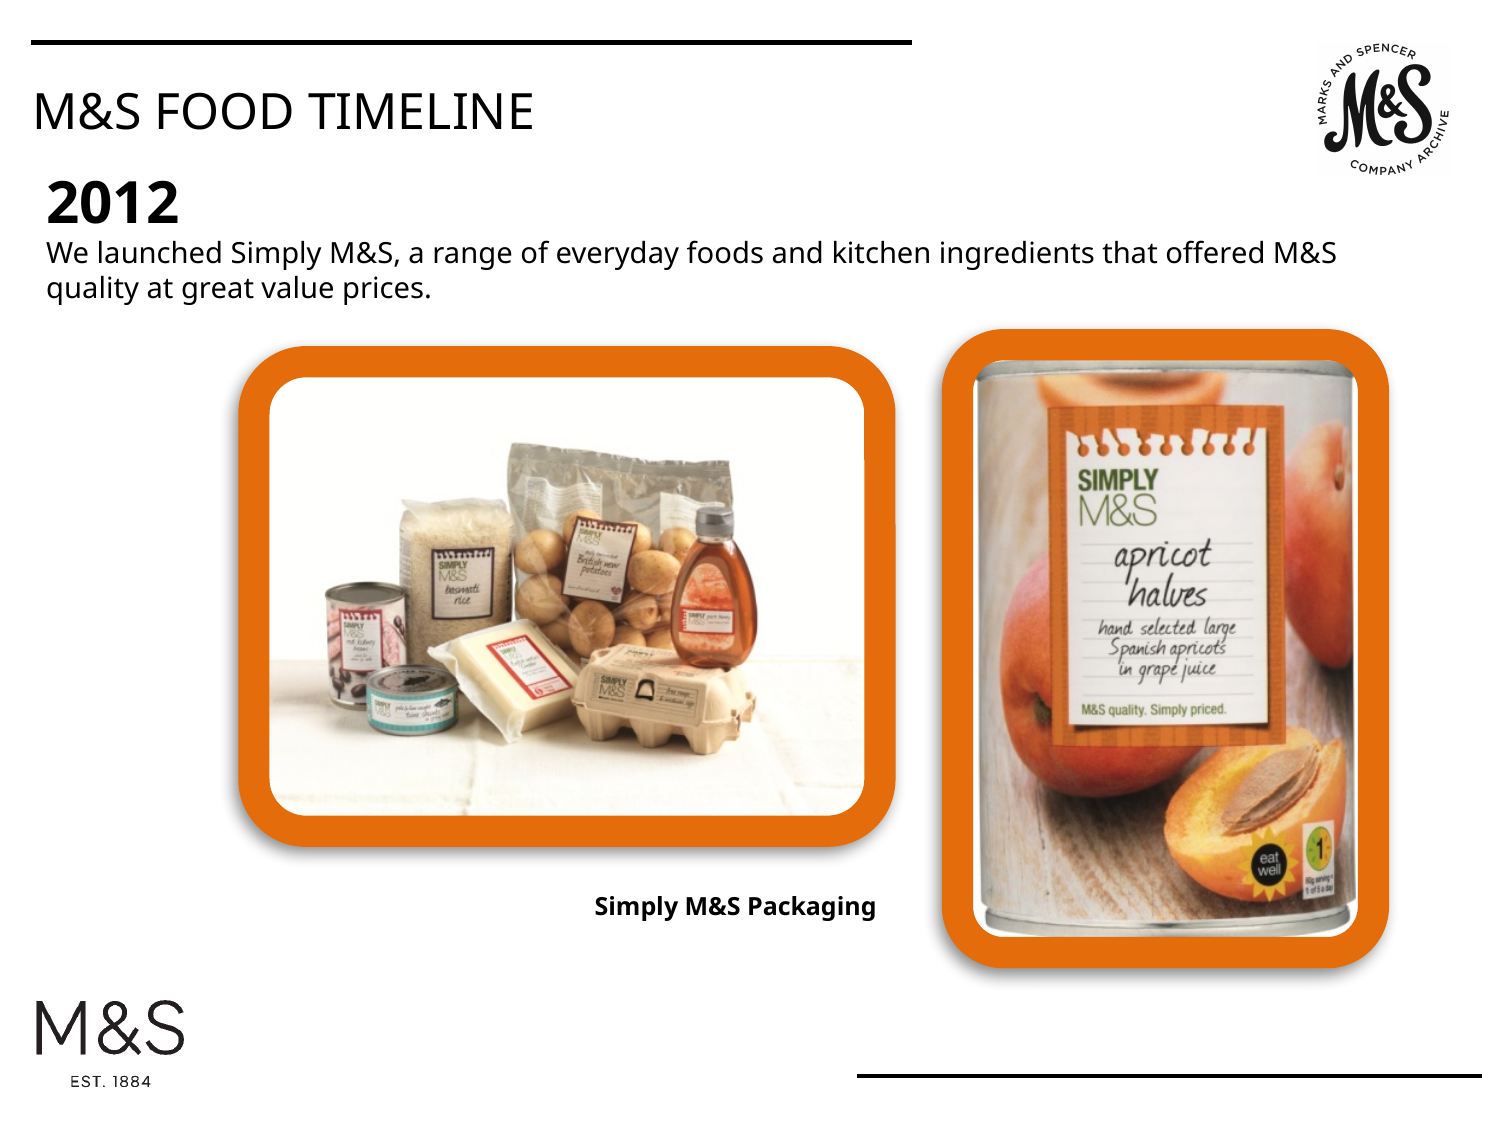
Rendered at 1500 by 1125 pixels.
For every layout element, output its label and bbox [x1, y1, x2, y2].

text_box [17, 42, 1483, 1093]
